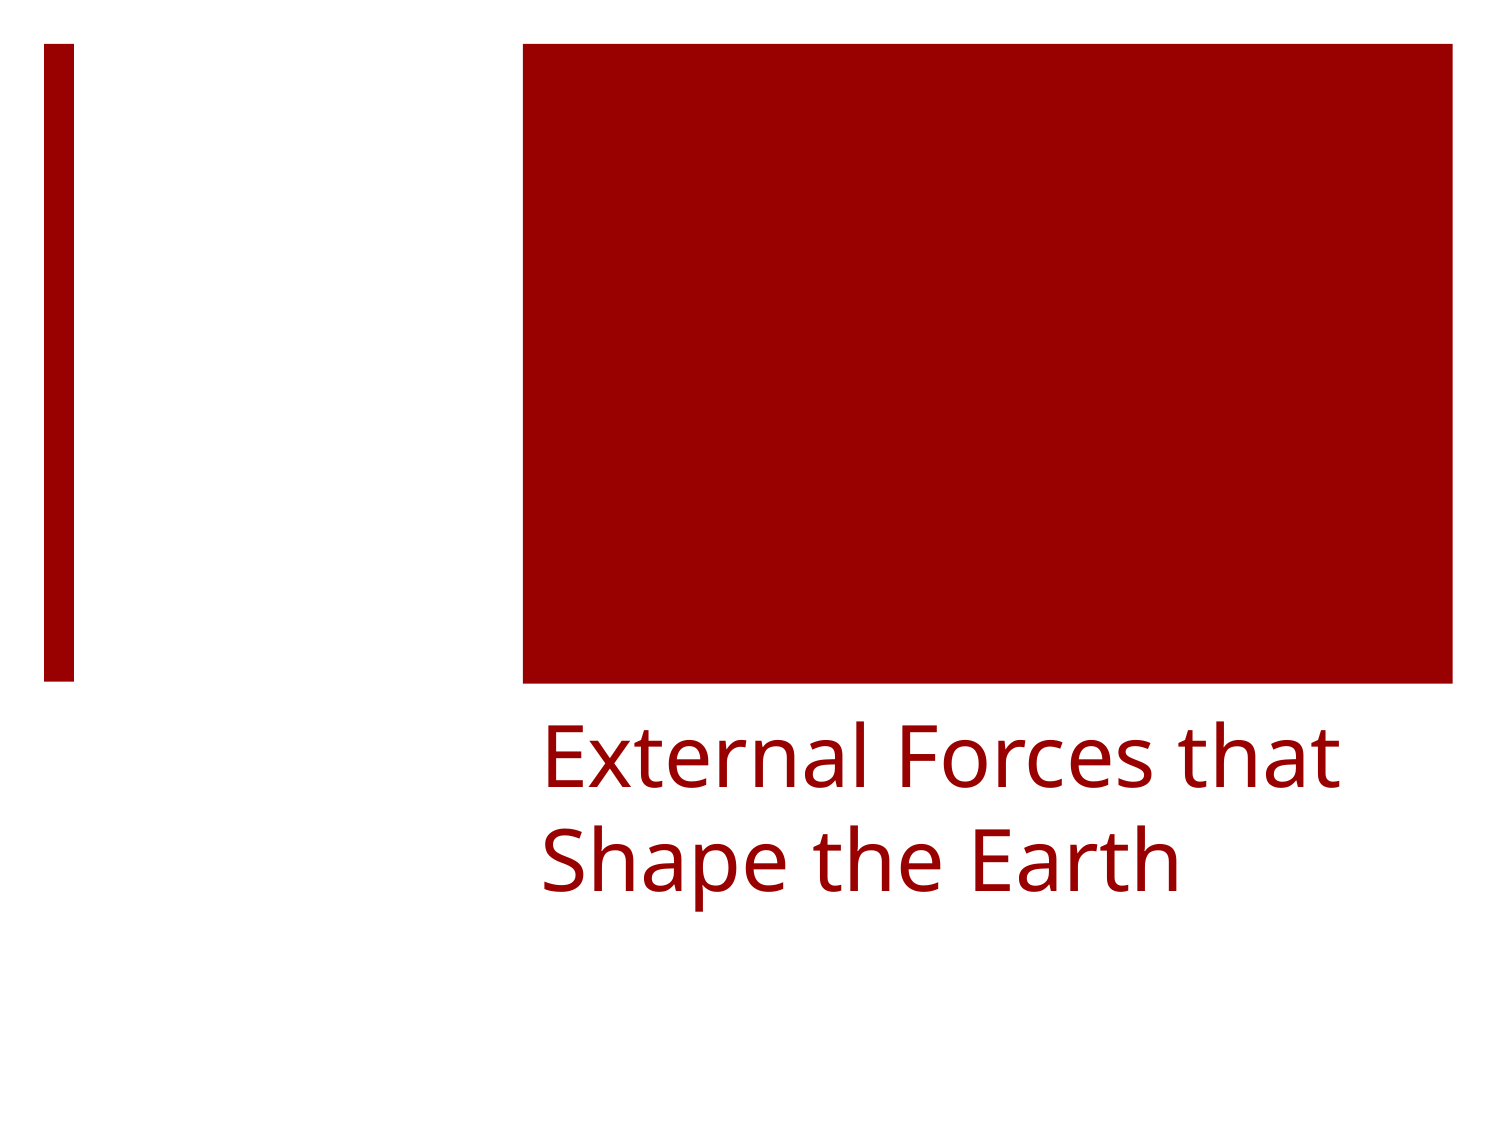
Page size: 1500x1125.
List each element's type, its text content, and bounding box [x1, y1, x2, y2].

title External Forces that Shape the Earth [525, 690, 1421, 916]
